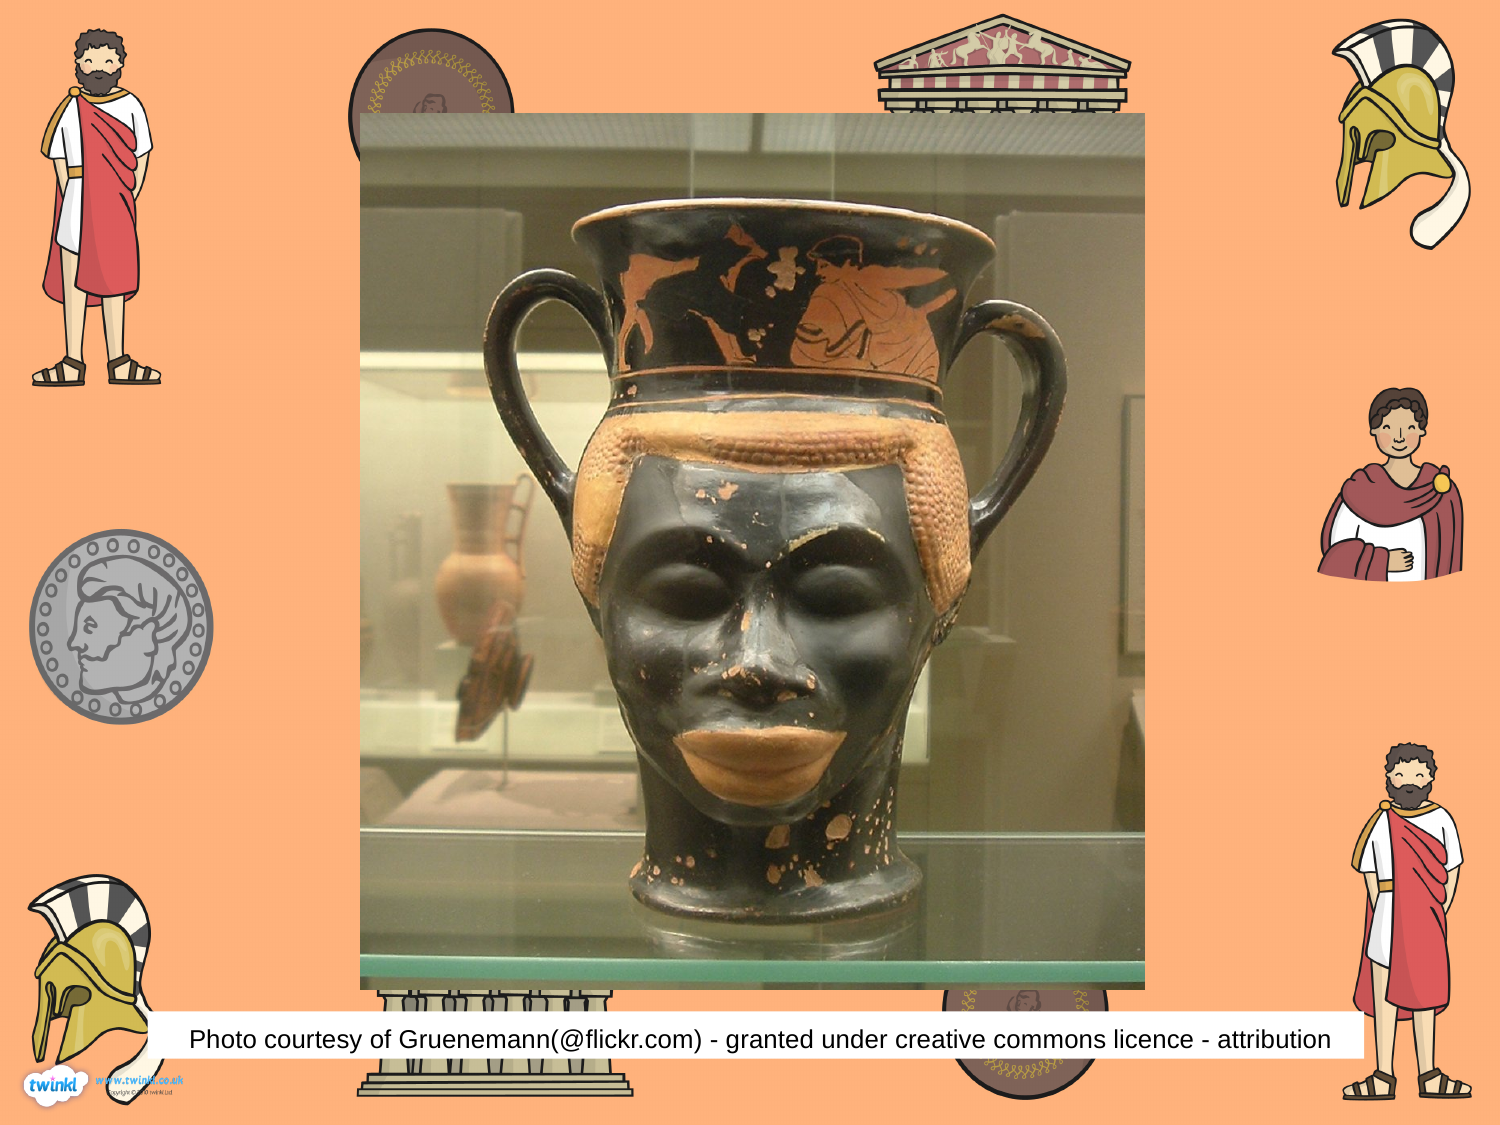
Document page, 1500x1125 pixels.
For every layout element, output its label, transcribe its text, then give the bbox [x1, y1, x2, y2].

picture [0, 0, 1500, 1125]
text_box Photo courtesy of Gruenemann(@flickr.com) - granted under creative commons licence - attribution [147, 1011, 1376, 1065]
